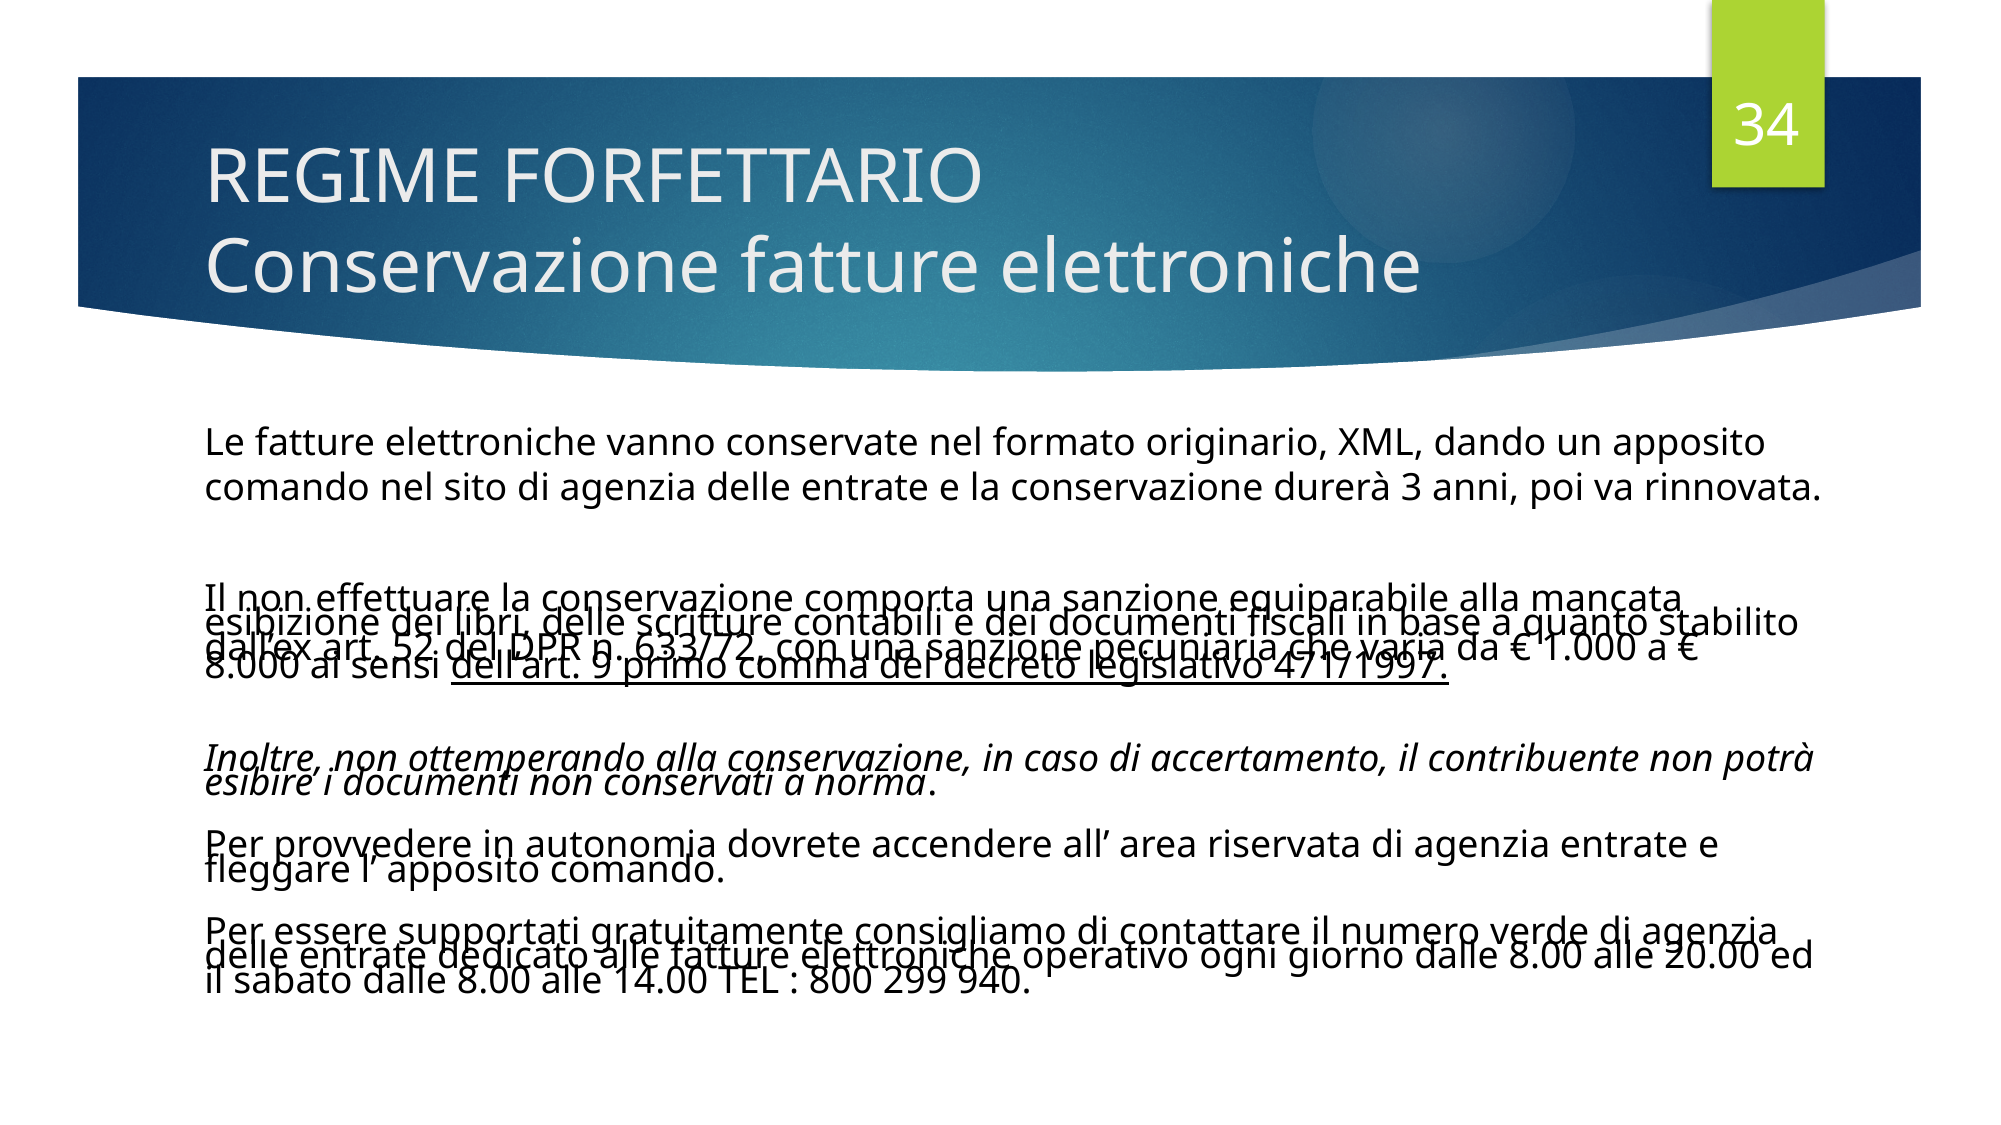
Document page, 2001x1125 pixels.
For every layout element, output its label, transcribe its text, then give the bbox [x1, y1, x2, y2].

list Le fatture elettroniche vanno conservate nel formato originario, XML, dando un apposito comando nel sito di agenzia delle entrate e la conservazione durerà 3 anni, poi va rinnovata. Il non effettuare la conservazione comporta una sanzione equiparabile alla mancata esibizione dei libri, delle scritture contabili e dei documenti fiscali in base a quanto stabilito dall’ex art. 52 del DPR n. 633/72, con una sanzione pecuniaria che varia da € 1.000 a € 8.000 ai sensi dell’art. 9 primo comma del decreto legislativo 471/1997. Inoltre, non ottemperando alla conservazione, in caso di accertamento, il contribuente non potrà esibire i documenti non conservati a norma. Per provvedere in autonomia dovrete accendere all’ area riservata di agenzia entrate e fleggare l’ apposito comando. Per essere supportati gratuitamente consigliamo di contattare il numero verde di agenzia delle entrate dedicato alle fatture elettroniche operativo ogni giorno dalle 8.00 alle 20.00 ed il sabato dalle 8.00 alle 14.00 TEL : 800 299 940. [189, 410, 1850, 1033]
slide_number 34 [1698, 48, 1836, 175]
title REGIME FORFETTARIO Conservazione fatture elettroniche [189, 159, 1627, 276]
